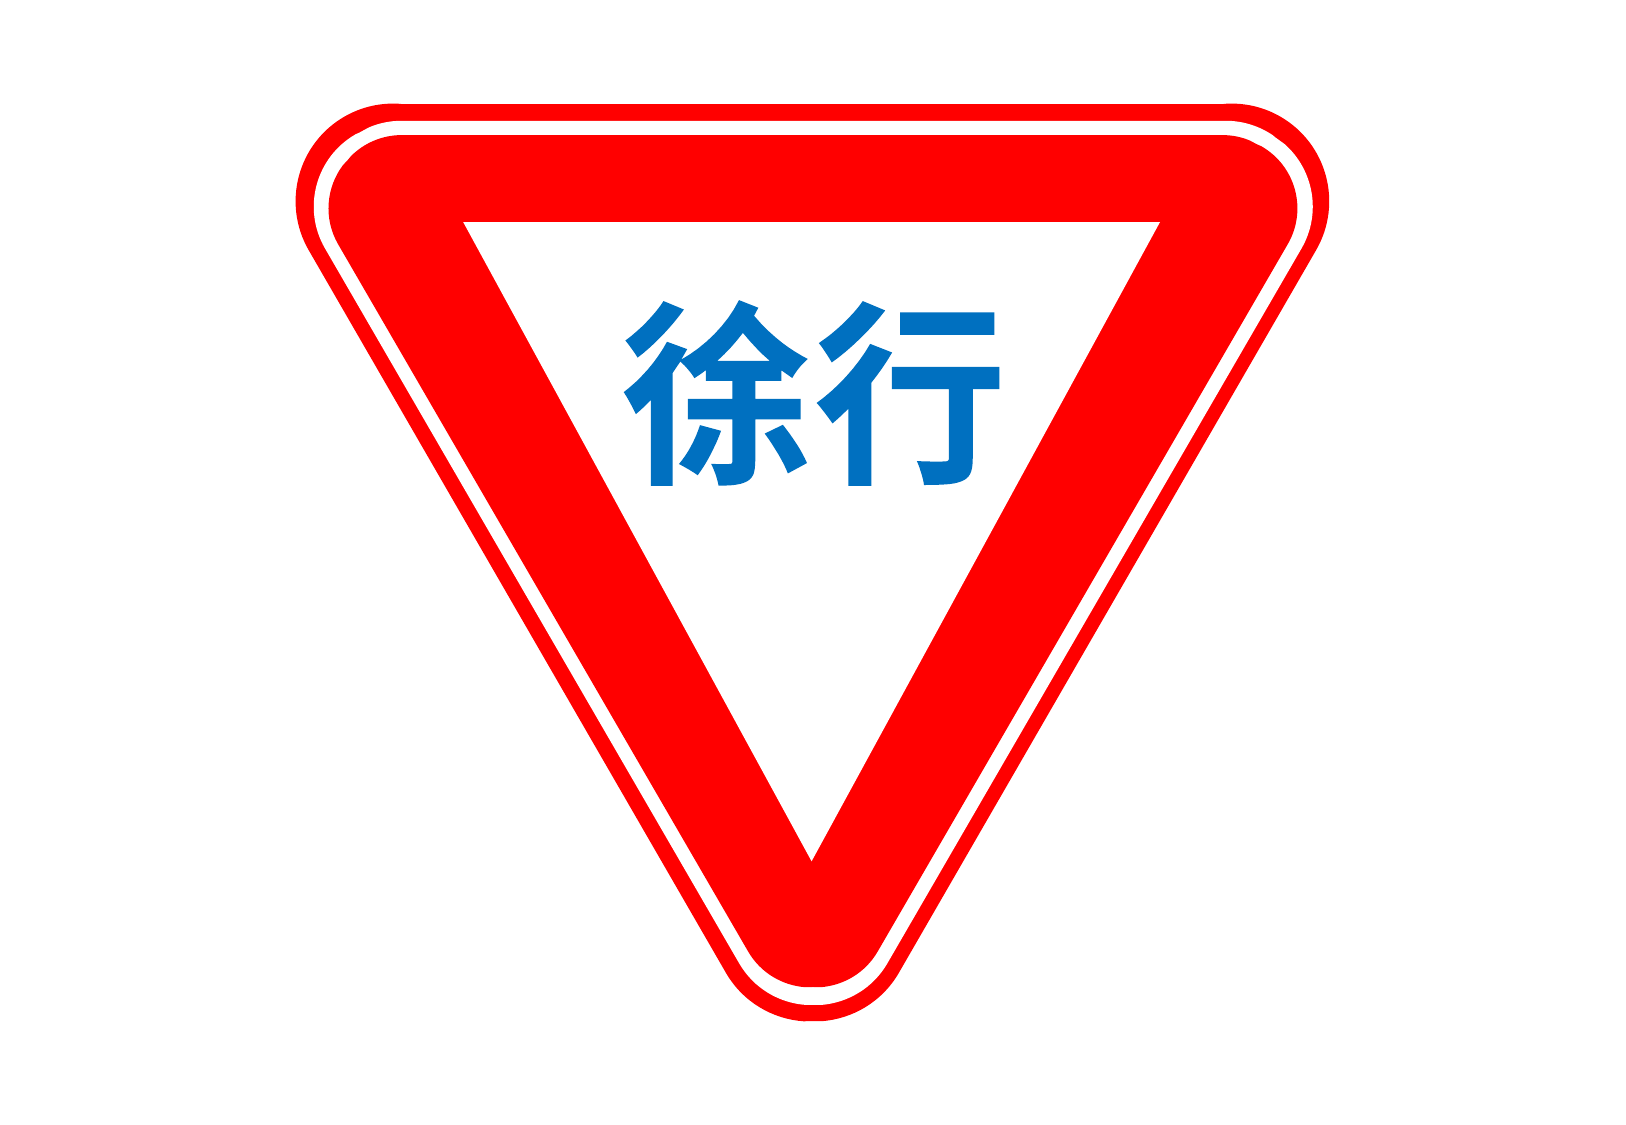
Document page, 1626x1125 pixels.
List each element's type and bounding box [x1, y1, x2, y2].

text_box [295, 103, 1330, 1022]
